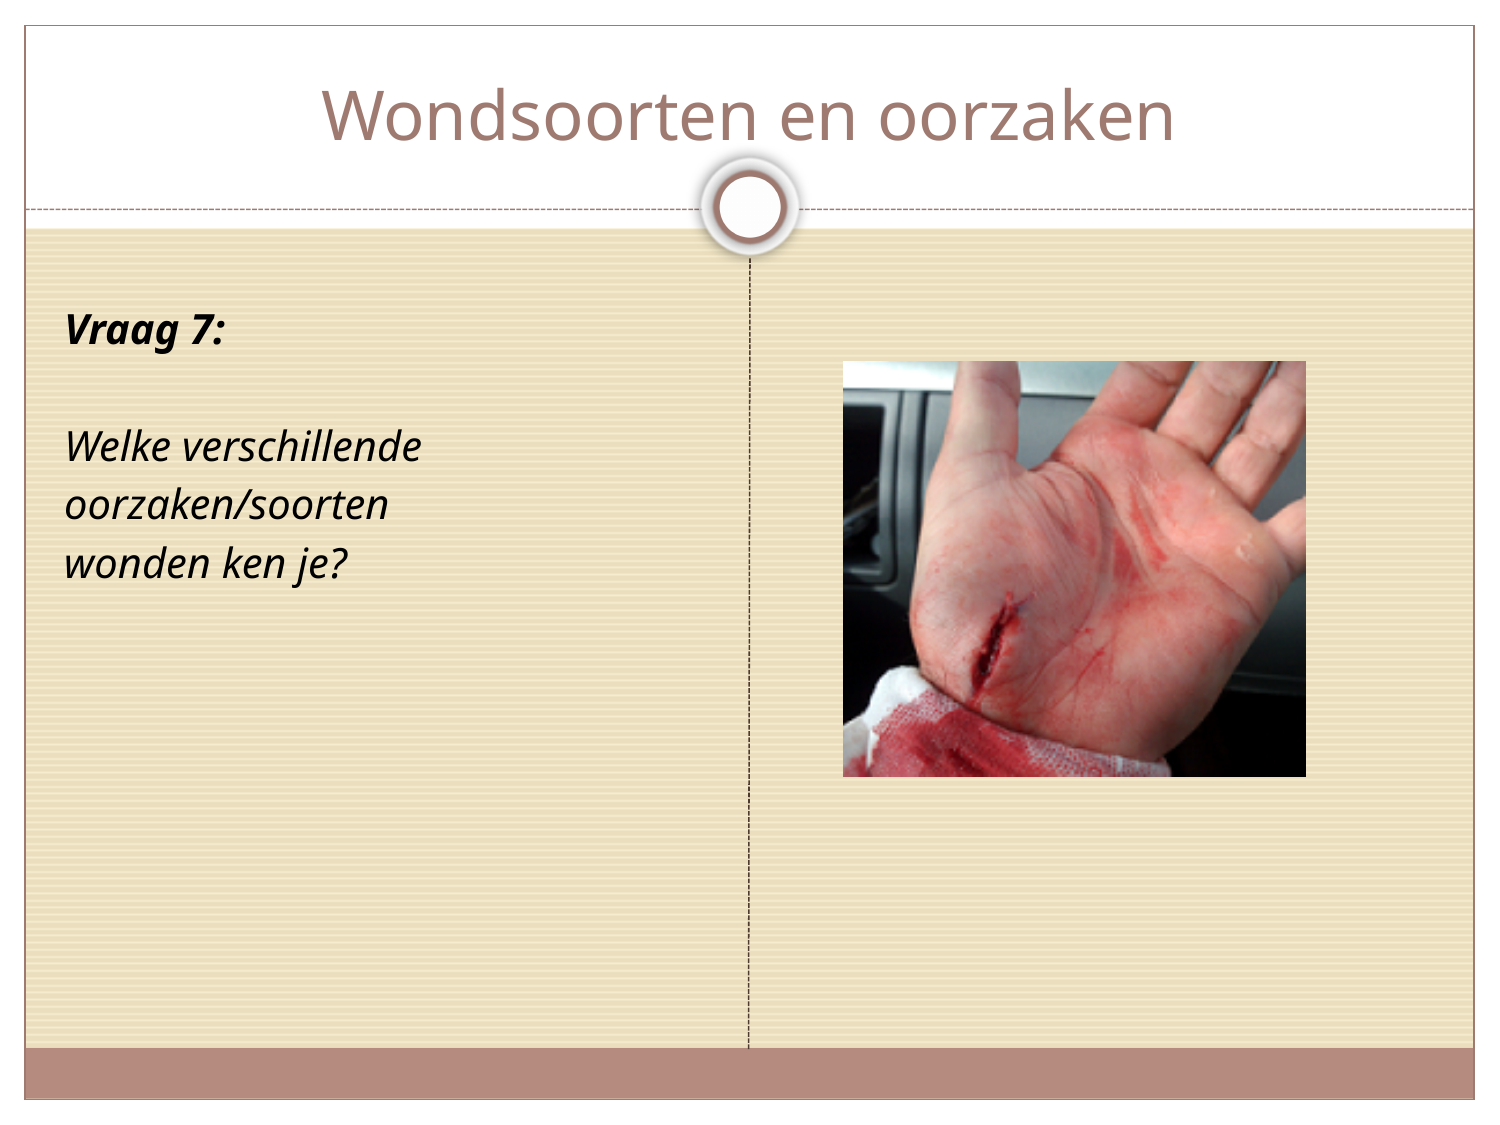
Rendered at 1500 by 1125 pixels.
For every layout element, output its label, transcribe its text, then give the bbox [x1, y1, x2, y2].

picture [843, 361, 1306, 777]
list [845, 363, 1305, 776]
title Wondsoorten en oorzaken [49, 37, 1450, 162]
list Vraag 7: Welke verschillende oorzaken/soorten wonden ken je? [49, 224, 712, 993]
